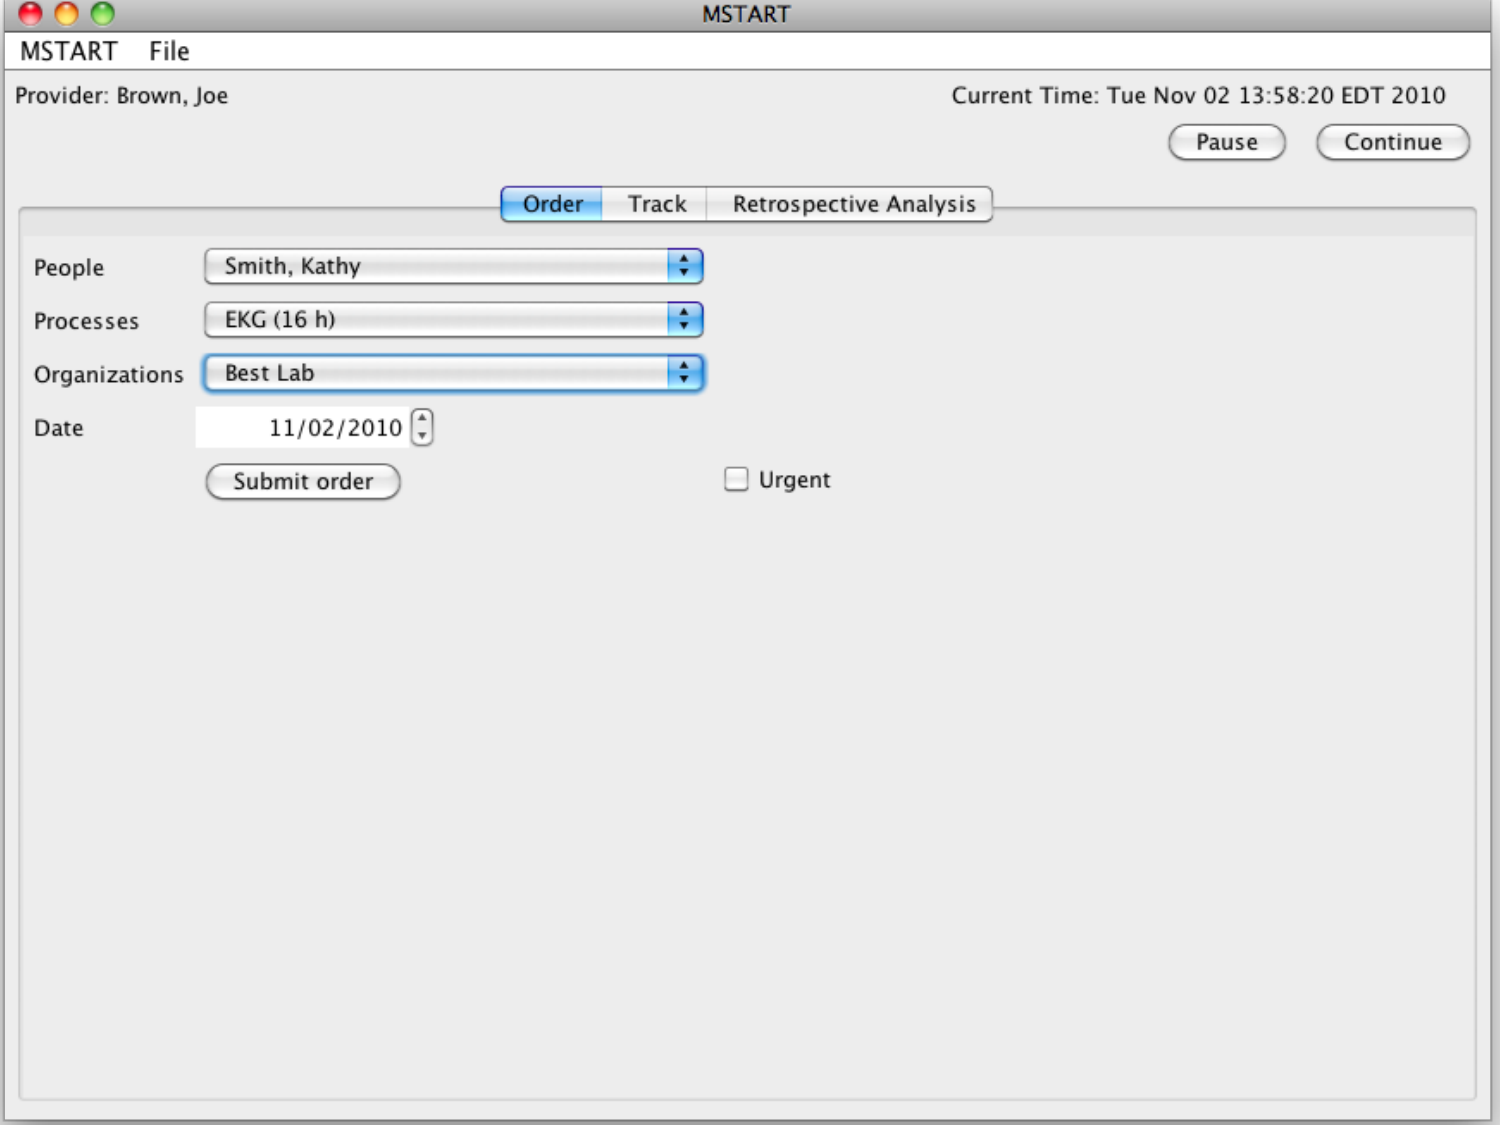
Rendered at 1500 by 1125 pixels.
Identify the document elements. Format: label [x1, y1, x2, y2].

list [0, 0, 1500, 1125]
